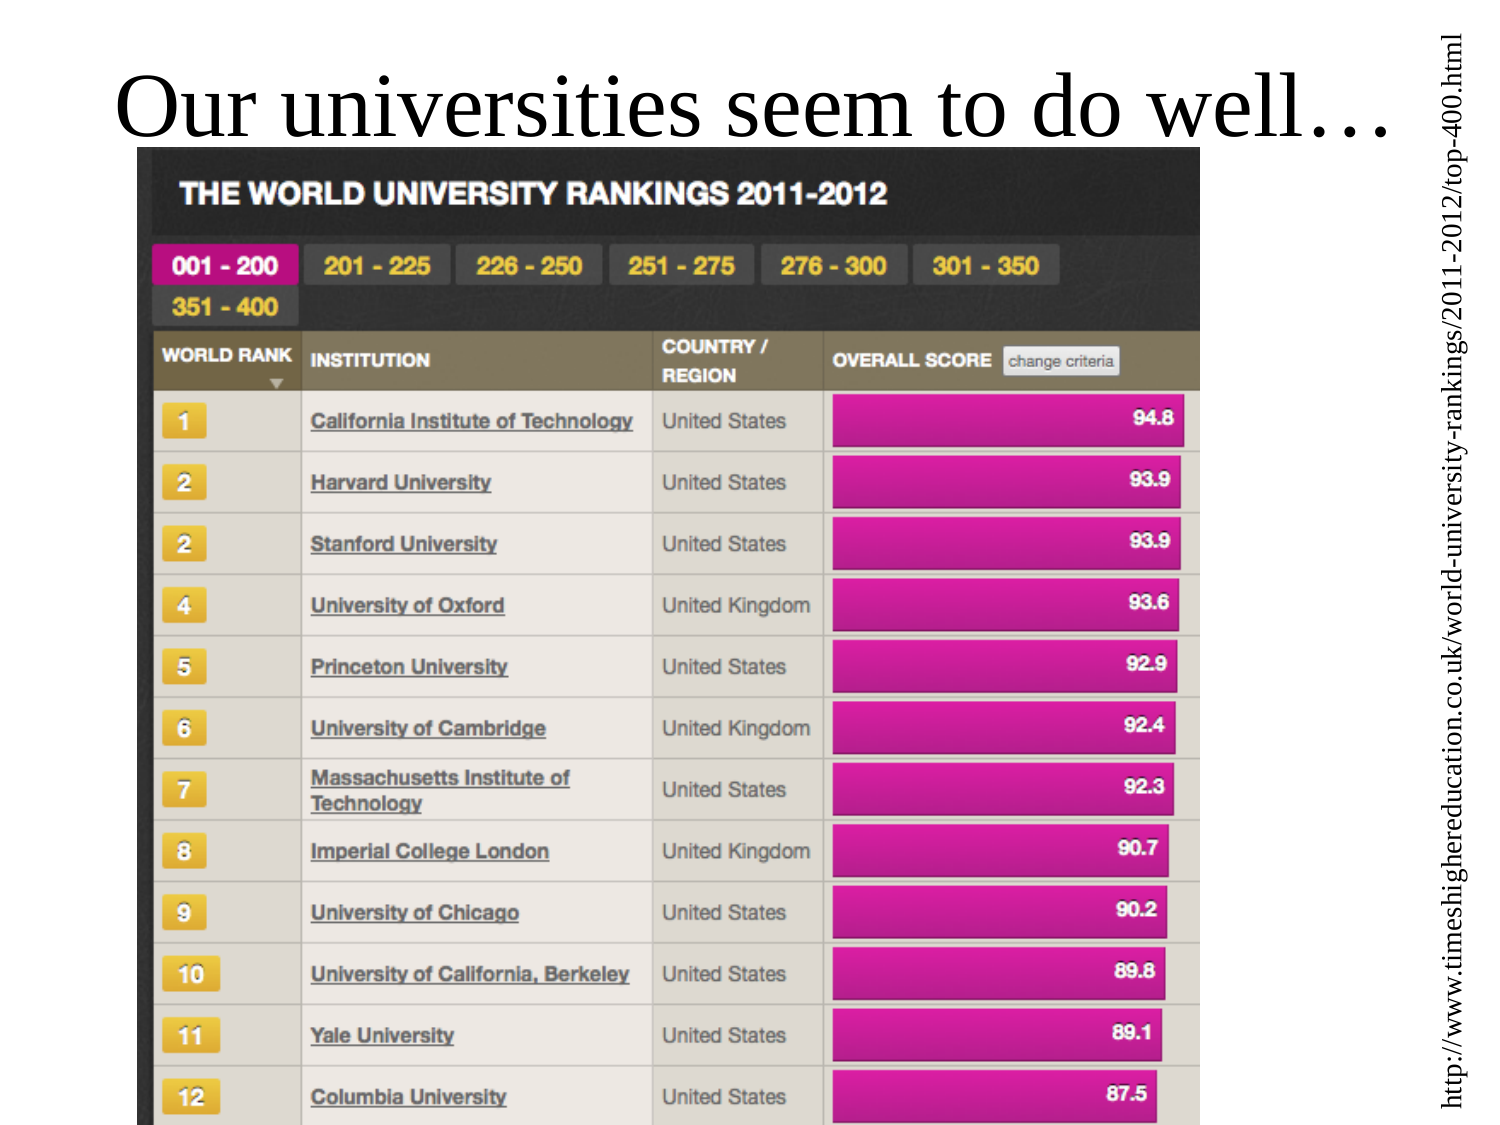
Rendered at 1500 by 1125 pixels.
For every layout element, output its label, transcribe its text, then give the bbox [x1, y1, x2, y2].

picture [137, 147, 1201, 1125]
title Our universities seem to do well… [75, 24, 1424, 175]
text_box http://www.timeshighereducation.co.uk/world-university-rankings/2011-2012/top-400.html [1424, 18, 1475, 1125]
